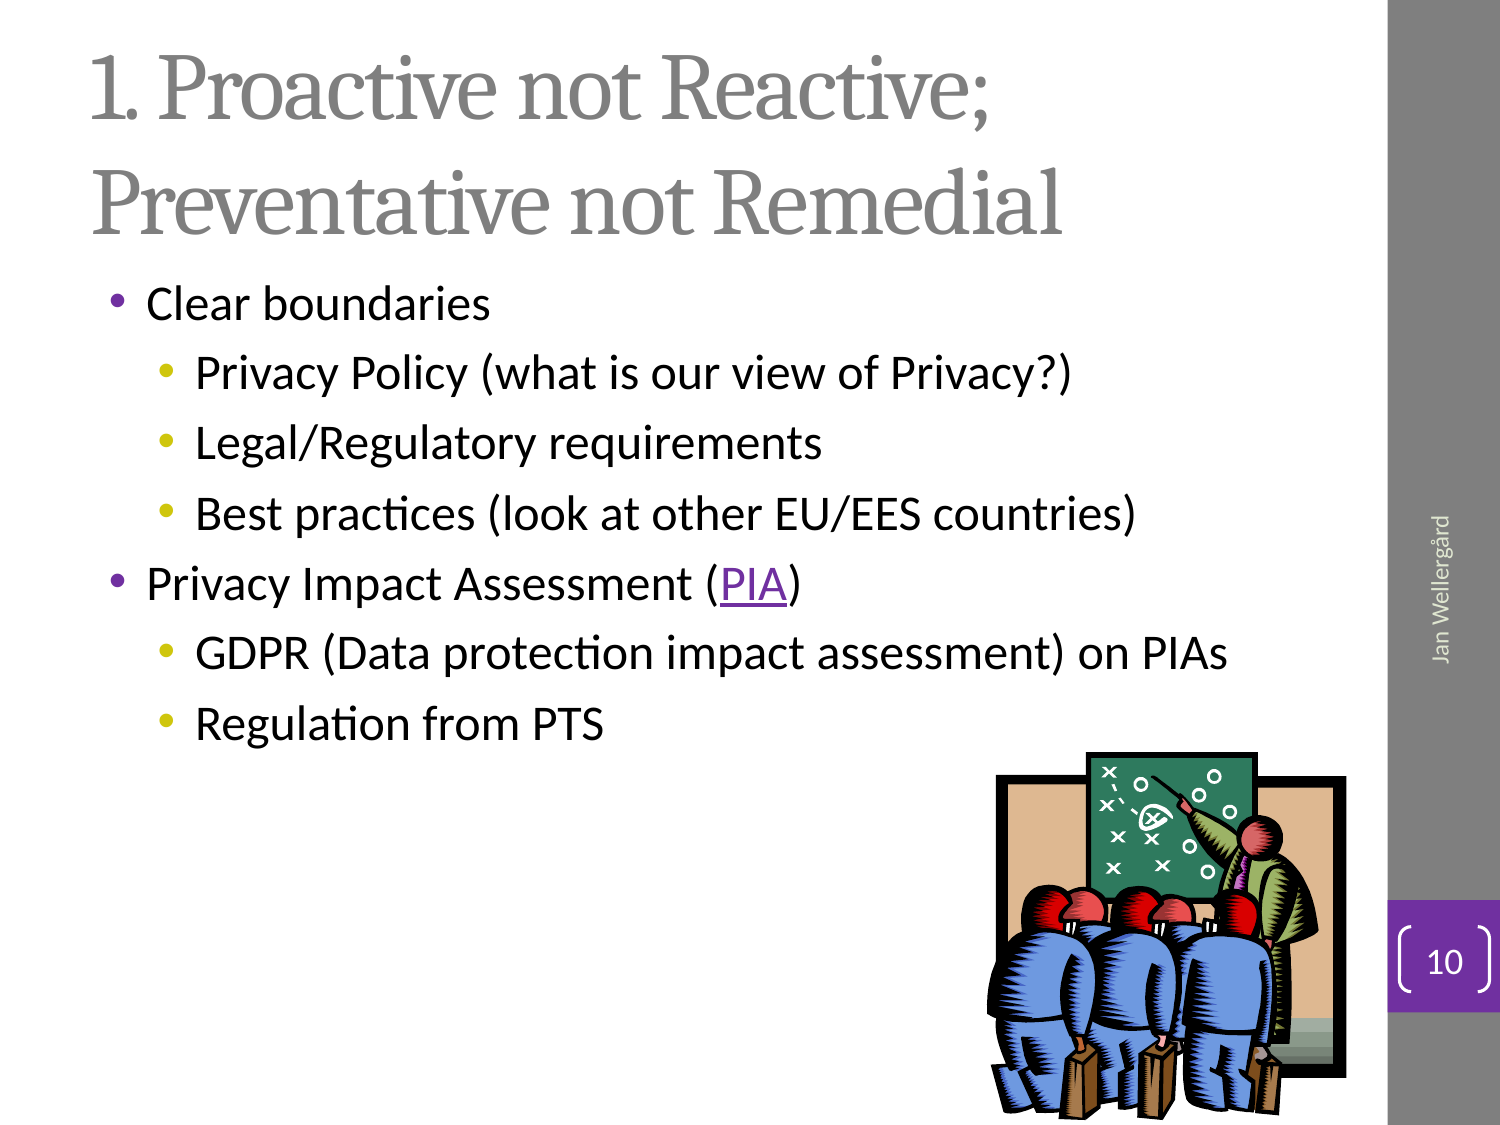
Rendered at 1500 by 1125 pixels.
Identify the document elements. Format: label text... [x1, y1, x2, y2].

title 1. Proactive not Reactive; Preventative not Remedial [75, 45, 1325, 233]
slide_number 10 [1397, 925, 1492, 994]
list Clear boundaries Privacy Policy (what is our view of Privacy?) Legal/Regulatory requirements Best practices (look at other EU/EES countries) Privacy Impact Assessment (PIA) GDPR (Data protection impact assessment) on PIAs Regulation from PTS [75, 262, 1325, 1050]
footer Jan Wellergård [1408, 500, 1469, 889]
picture [985, 746, 1352, 1125]
